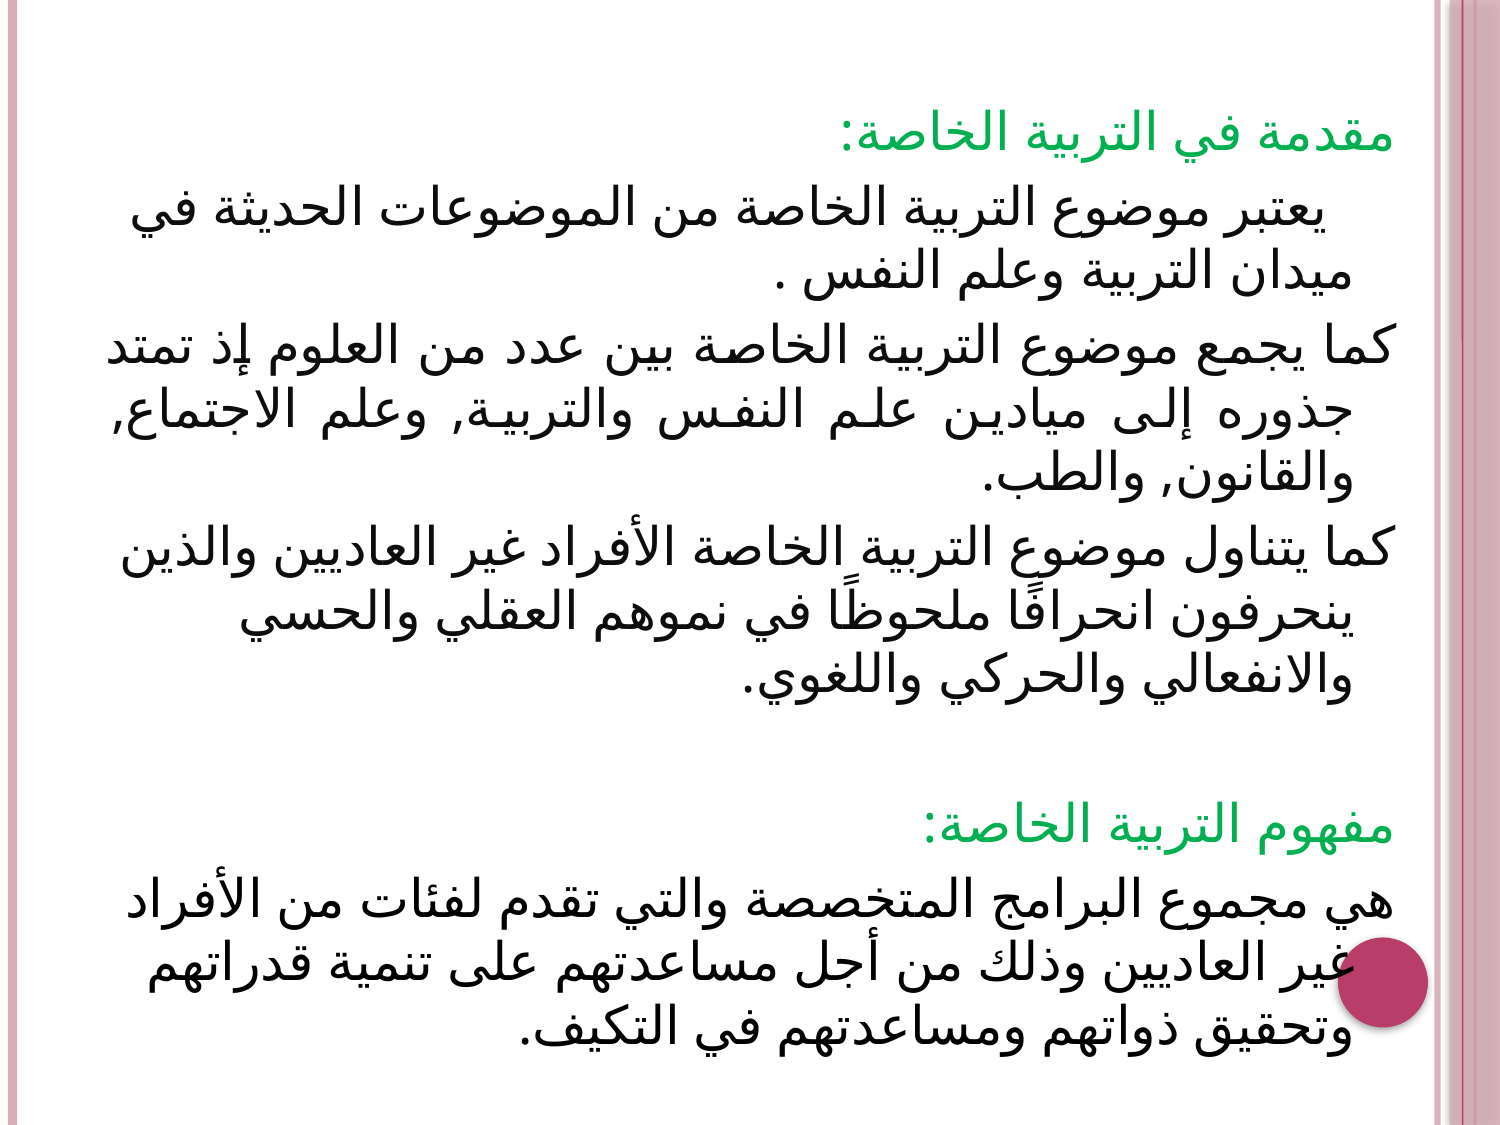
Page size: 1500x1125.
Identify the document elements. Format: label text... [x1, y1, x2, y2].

list مقدمة في التربية الخاصة: يعتبر موضوع التربية الخاصة من الموضوعات الحديثة في ميدان التربية وعلم النفس . كما يجمع موضوع التربية الخاصة بين عدد من العلوم إذ تمتد جذوره إلى ميادين علم النفس والتربية, وعلم الاجتماع, والقانون, والطب. كما يتناول موضوع التربية الخاصة الأفراد غير العاديين والذين ينحرفون انحرافًا ملحوظًا في نموهم العقلي والحسي والانفعالي والحركي واللغوي. مفهوم التربية الخاصة: هي مجموع البرامج المتخصصة والتي تقدم لفئات من الأفراد غير العاديين وذلك من أجل مساعدتهم على تنمية قدراتهم وتحقيق ذواتهم ومساعدتهم في التكيف. [88, 90, 1412, 1071]
